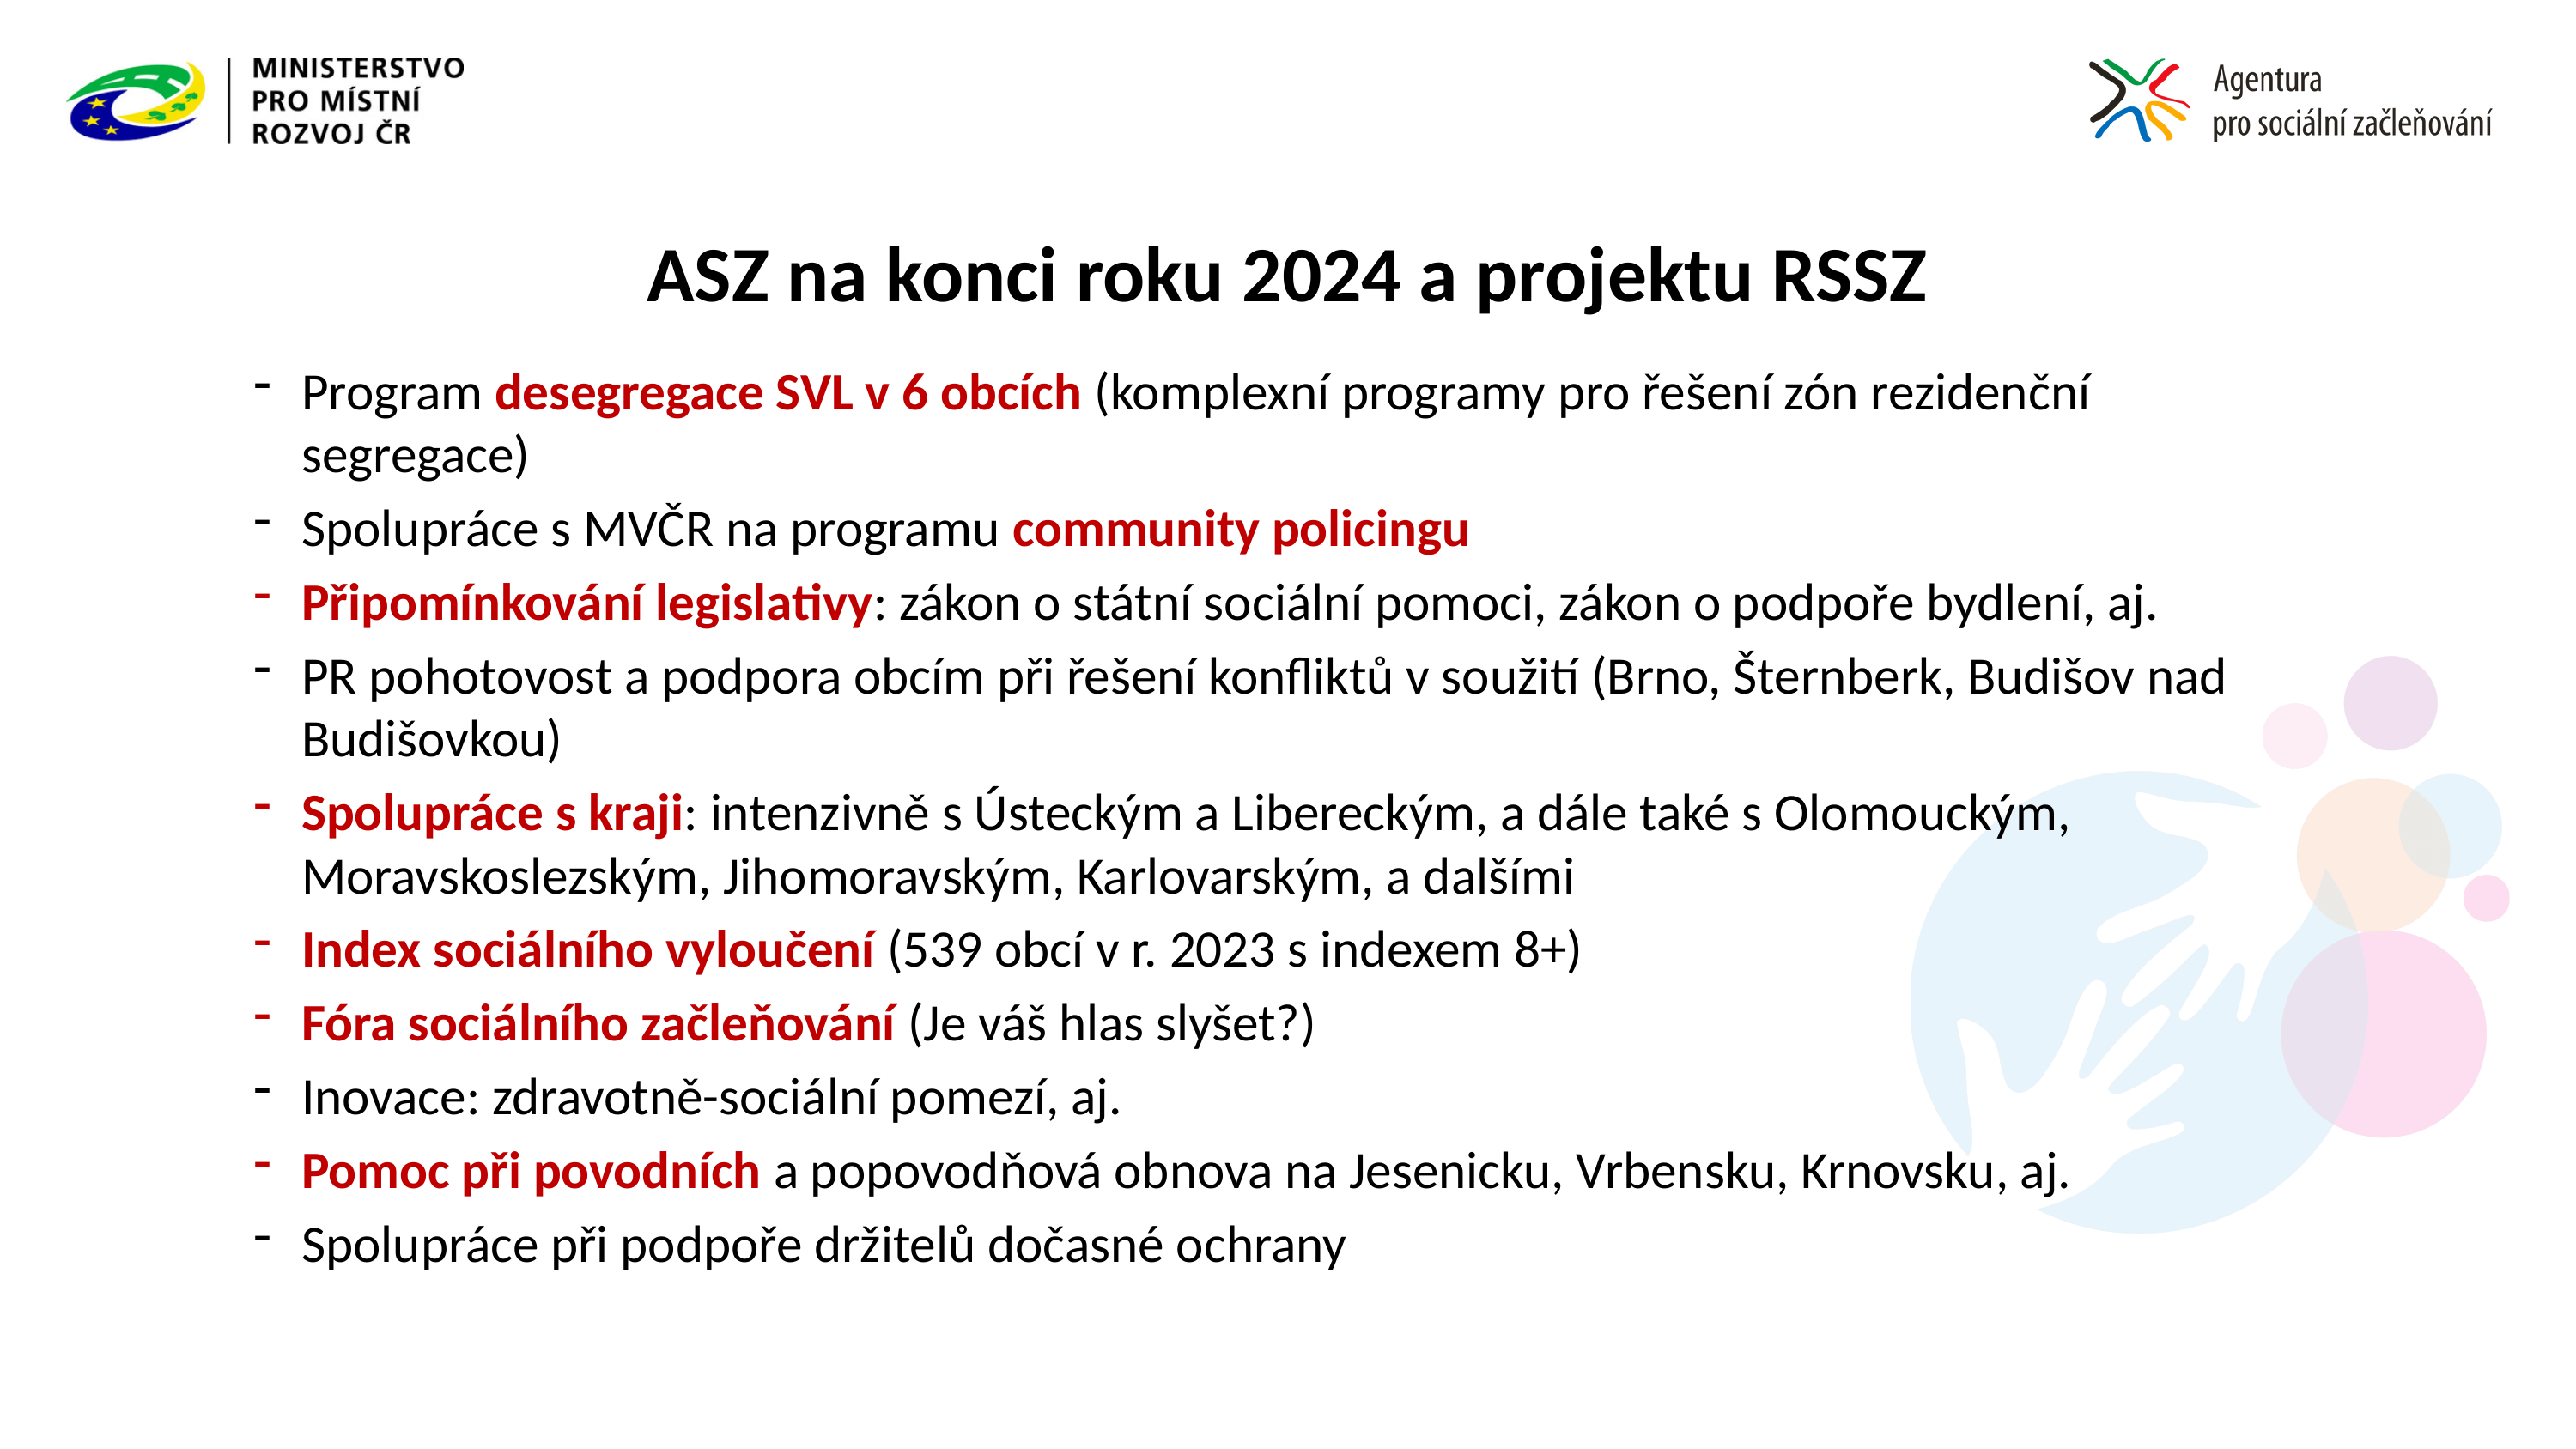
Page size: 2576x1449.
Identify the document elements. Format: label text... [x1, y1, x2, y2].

picture [2071, 40, 2510, 161]
picture [66, 58, 464, 144]
list Program desegregace SVL v 6 obcích (komplexní programy pro řešení zón rezidenční segregace) Spolupráce s MVČR na programu community policingu Připomínkování legislativy: zákon o státní sociální pomoci, zákon o podpoře bydlení, aj. PR pohotovost a podpora obcím při řešení konfliktů v soužití (Brno, Šternberk, Budišov nad Budišovkou) Spolupráce s kraji: intenzivně s Ústeckým a Libereckým, a dále také s Olomouckým, Moravskoslezským, Jihomoravským, Karlovarským, a dalšími Index sociálního vyloučení (539 obcí v r. 2023 s indexem 8+) Fóra sociálního začleňování (Je váš hlas slyšet?) Inovace: zdravotně-sociální pomezí, aj. Pomoc při povodních a popovodňová obnova na Jesenicku, Vrbensku, Krnovsku, aj. Spolupráce při podpoře držitelů dočasné ochrany [240, 350, 2336, 1288]
title ASZ na konci roku 2024 a projektu RSSZ [448, 189, 2128, 350]
